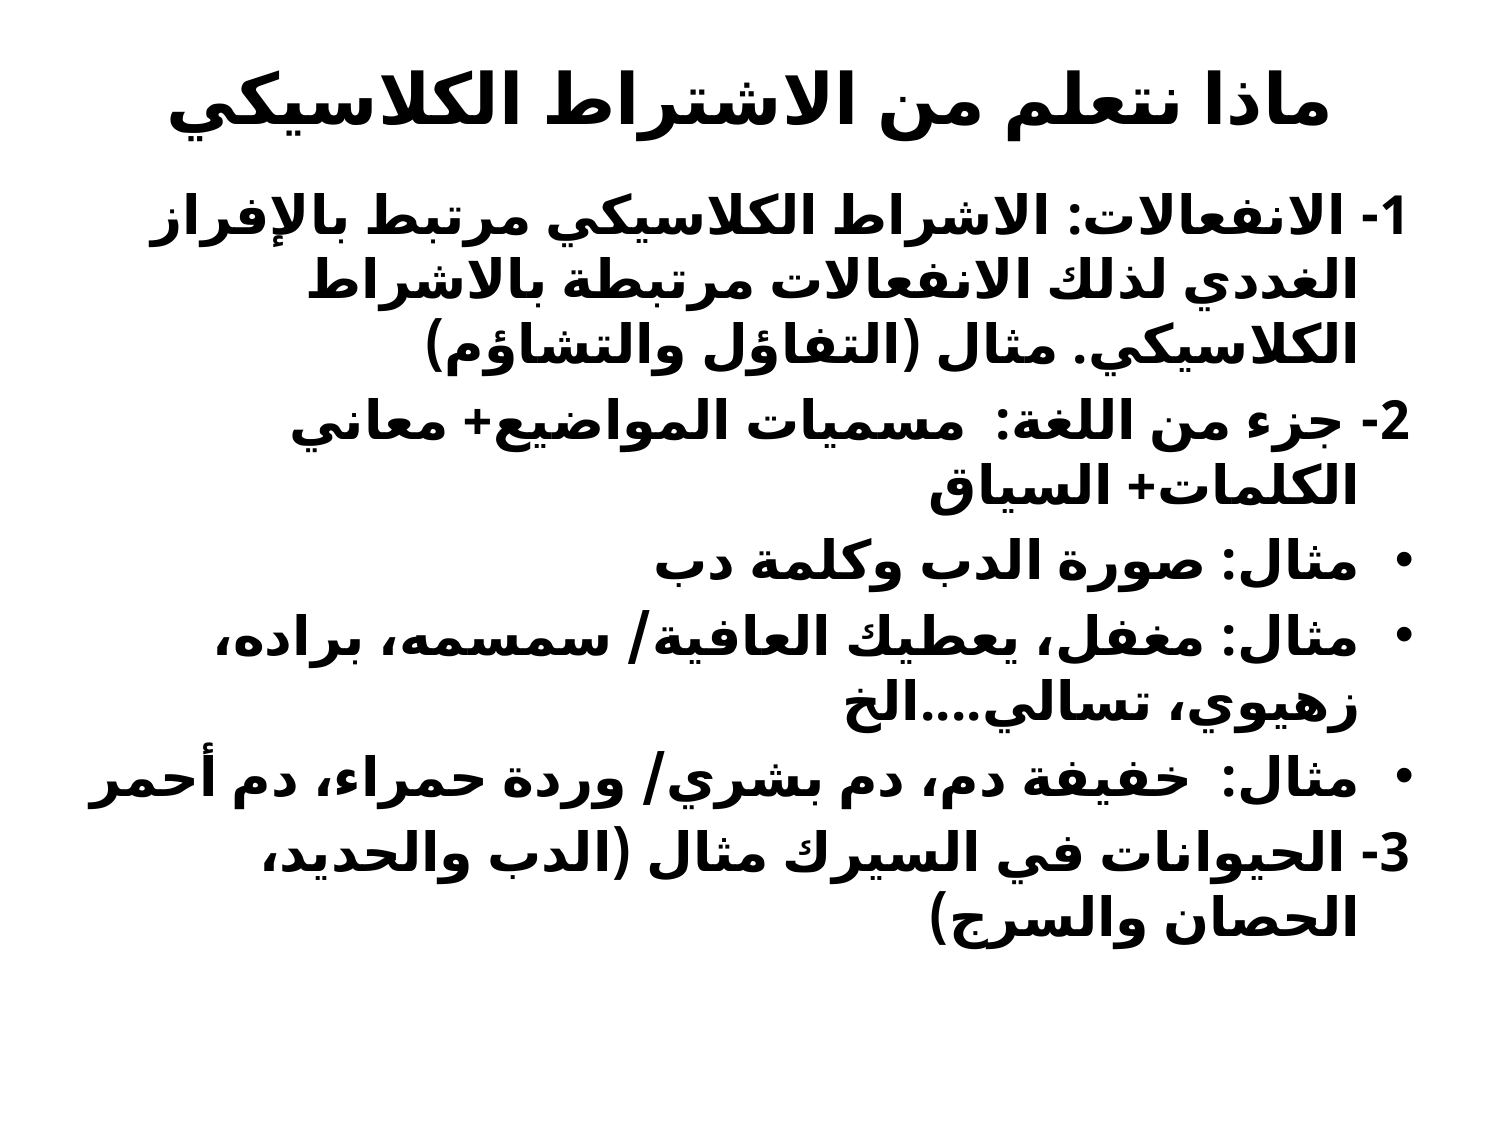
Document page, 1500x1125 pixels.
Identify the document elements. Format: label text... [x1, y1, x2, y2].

title ماذا نتعلم من الاشتراط الكلاسيكي [75, 45, 1425, 172]
list 1- الانفعالات: الاشراط الكلاسيكي مرتبط بالإفراز الغددي لذلك الانفعالات مرتبطة بالاشراط الكلاسيكي. مثال (التفاؤل والتشاؤم) 2- جزء من اللغة: مسميات المواضيع+ معاني الكلمات+ السياق مثال: صورة الدب وكلمة دب مثال: مغفل، يعطيك العافية/ سمسمه، براده، زهيوي، تسالي....الخ مثال: خفيفة دم، دم بشري/ وردة حمراء، دم أحمر 3- الحيوانات في السيرك مثال (الدب والحديد، الحصان والسرج) [75, 172, 1425, 1005]
